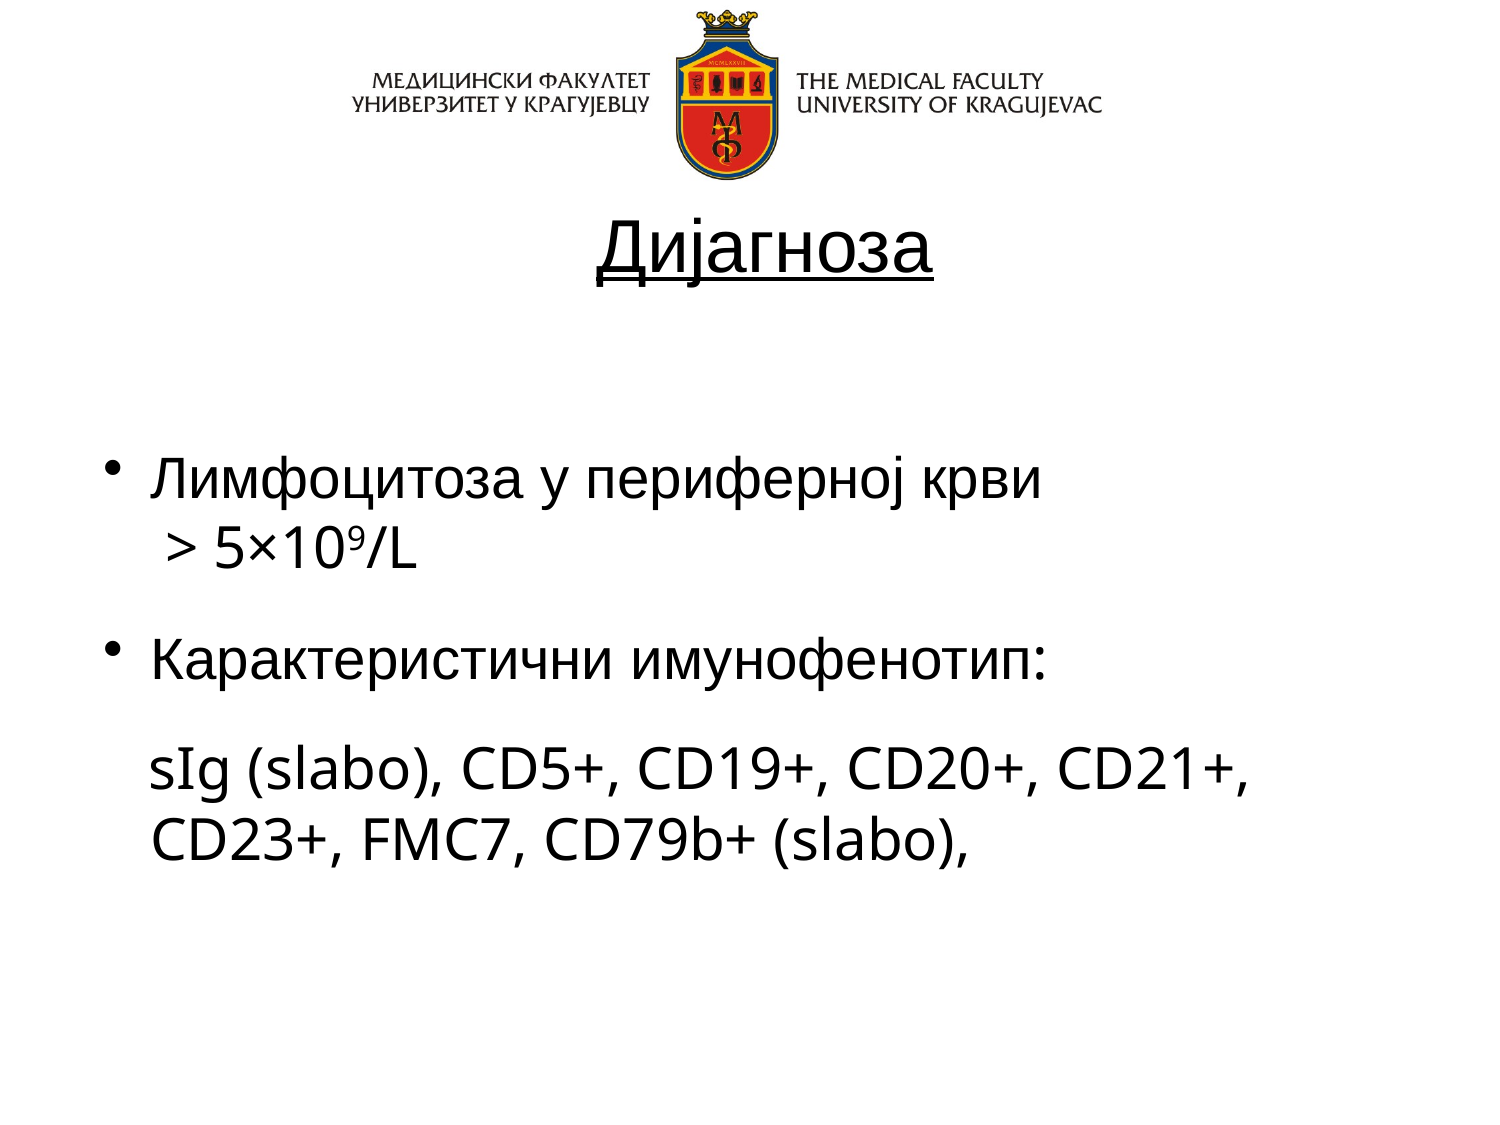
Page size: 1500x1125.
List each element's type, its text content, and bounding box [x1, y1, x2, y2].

picture [328, 0, 1125, 148]
title Дијагноза [100, 148, 1451, 337]
text_box Лимфоцитоза у периферној крви > 5×109/L Карактеристични имунофенотип: sIg (slabo), CD5+, CD19+, CD20+, CD21+, CD23+, FMC7­, CD79b+ (slabo), [88, 432, 1439, 1125]
